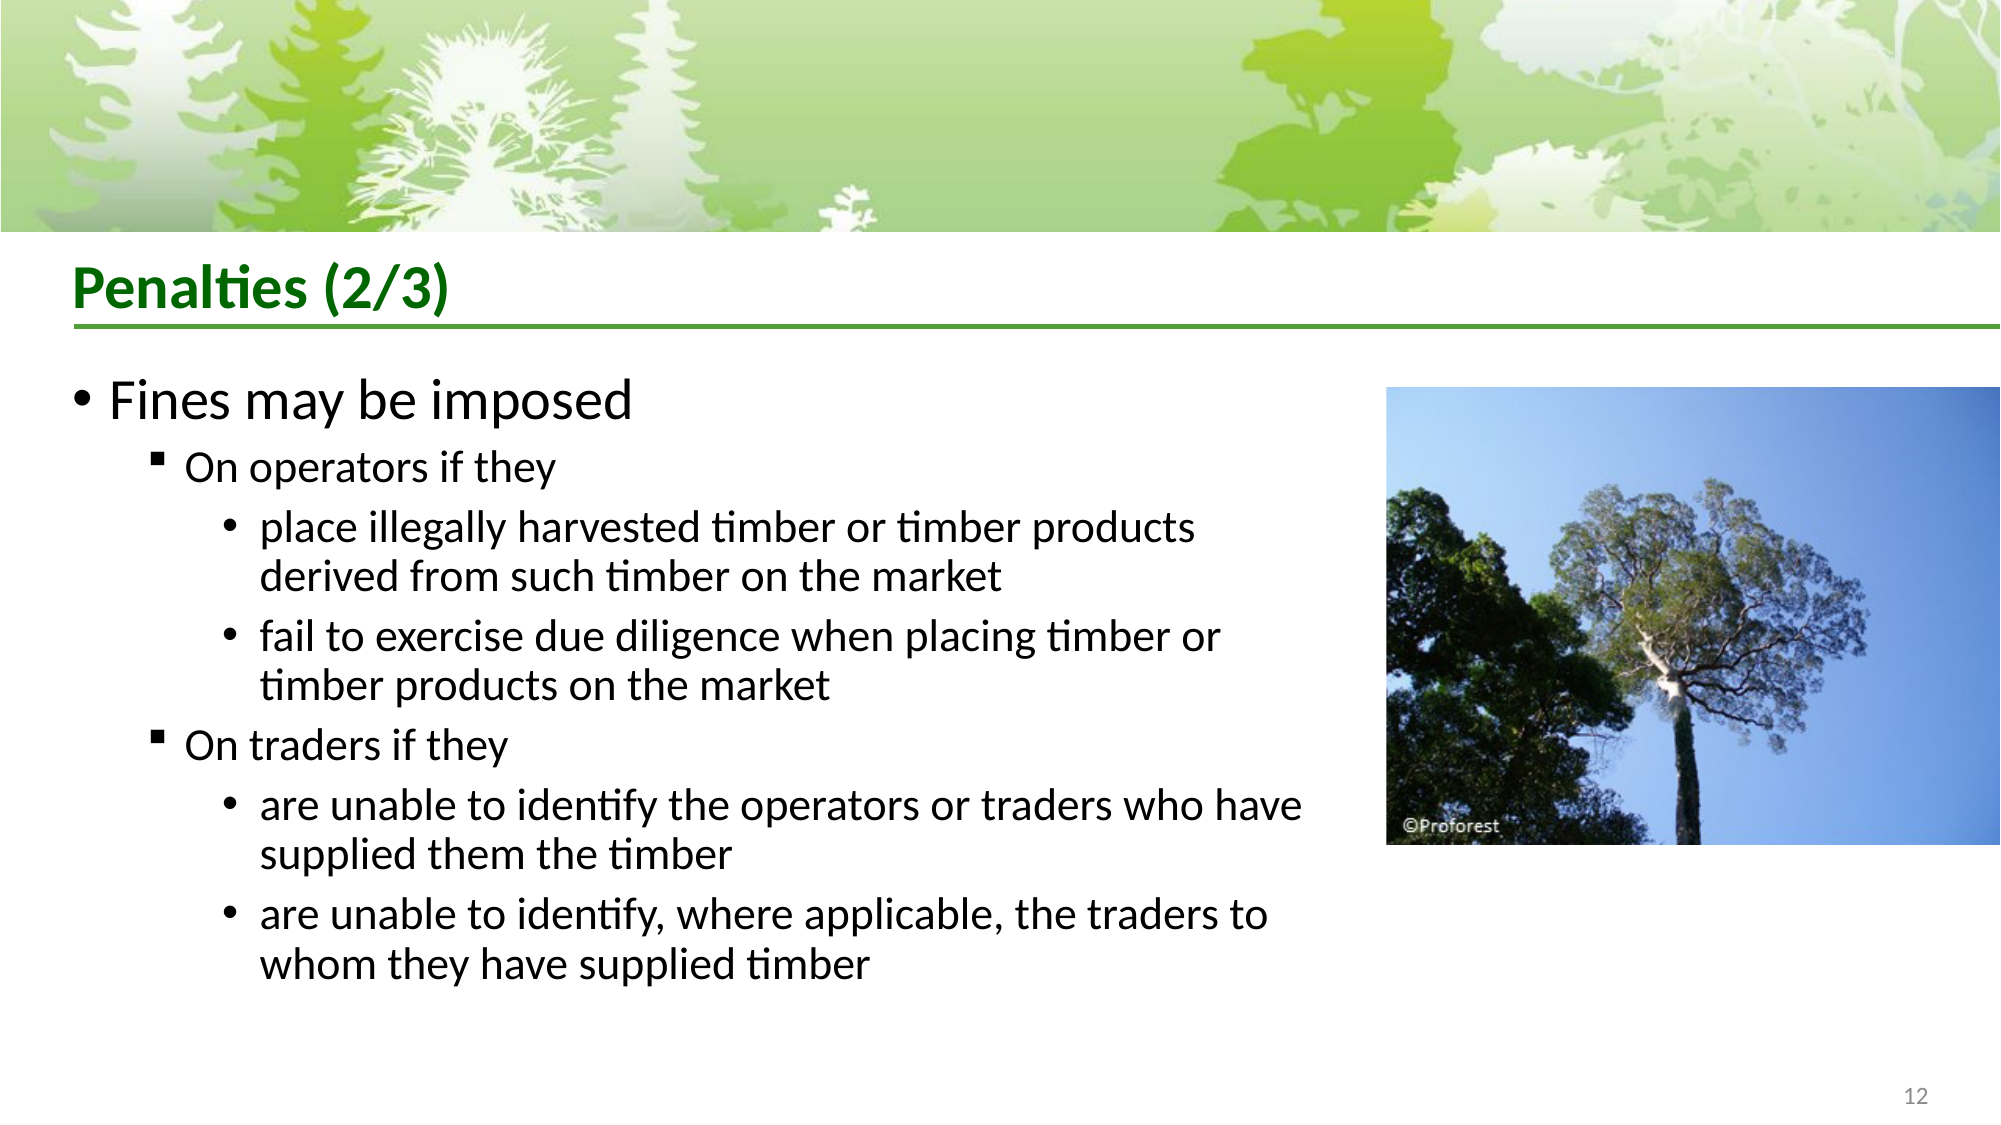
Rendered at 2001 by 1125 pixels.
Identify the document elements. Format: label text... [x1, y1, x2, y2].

list Fines may be imposed On operators if they place illegally harvested timber or timber products derived from such timber on the market fail to exercise due diligence when placing timber or timber products on the market On traders if they are unable to identify the operators or traders who have supplied them the timber are unable to identify, where applicable, the traders to whom they have supplied timber [57, 362, 1350, 1105]
picture [1385, 387, 2000, 845]
picture [0, 0, 2000, 232]
title Penalties (2/3) [57, 194, 1408, 383]
slide_number 12 [1493, 1065, 1944, 1125]
